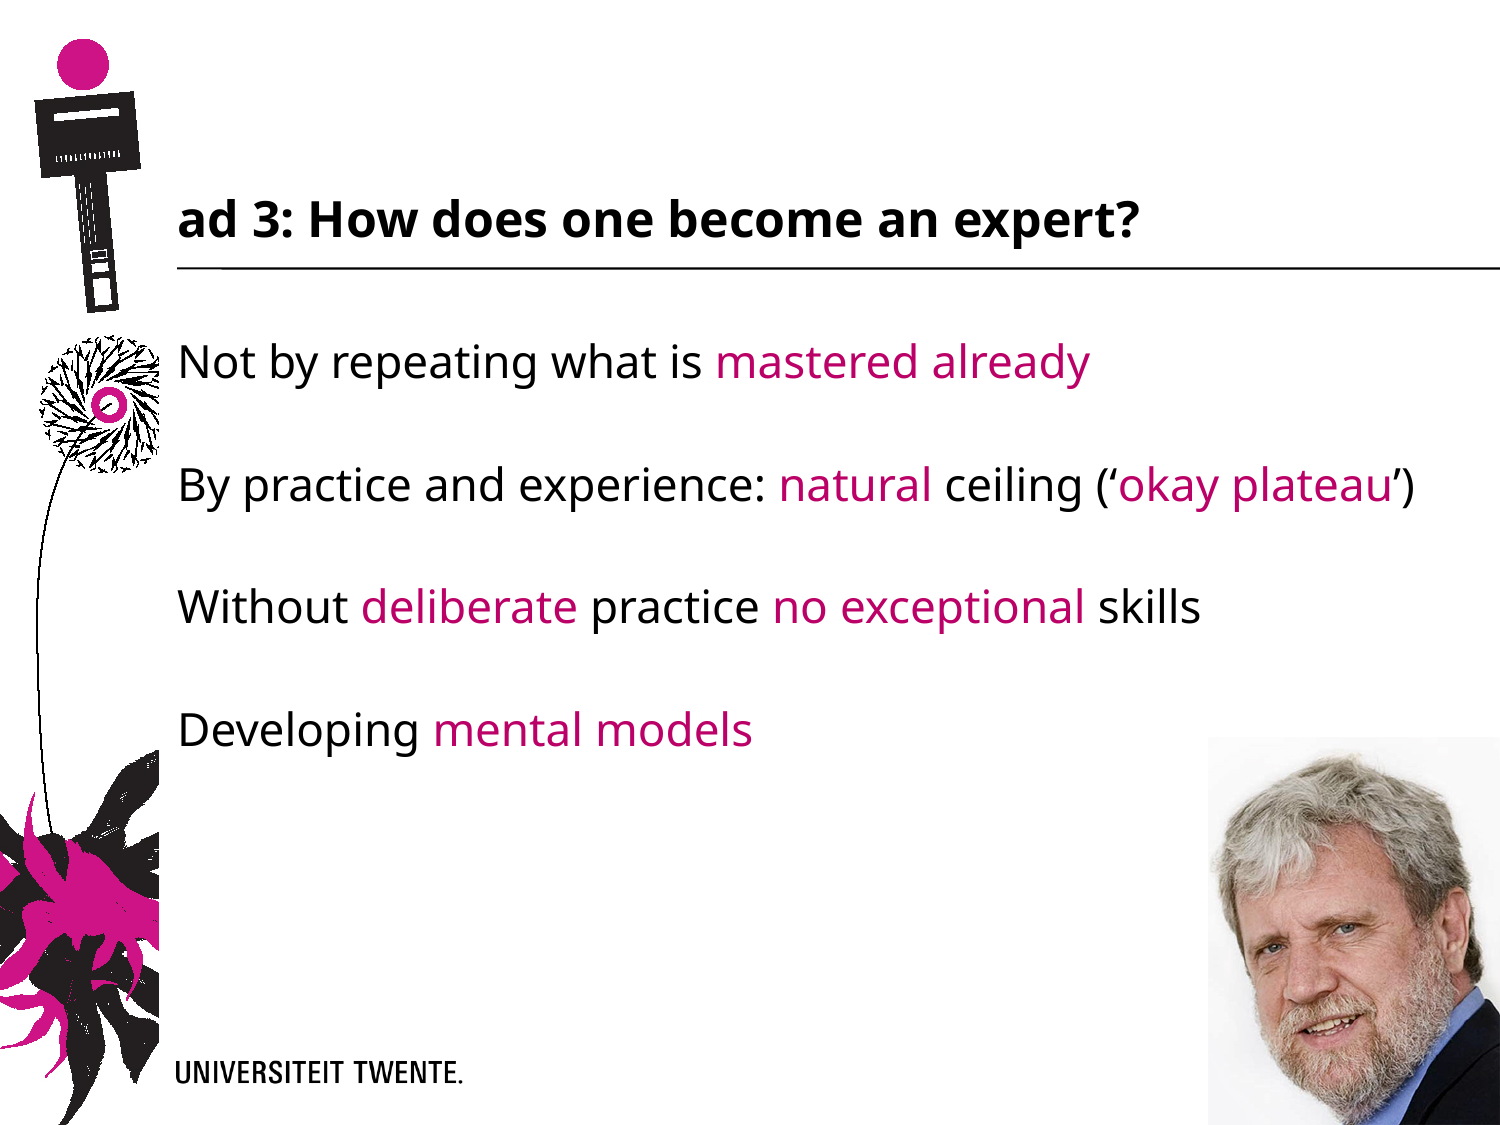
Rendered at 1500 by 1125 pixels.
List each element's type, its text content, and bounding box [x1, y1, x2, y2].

picture [0, 0, 482, 1125]
title ad 3: How does one become an expert? [177, 59, 1458, 248]
picture [1208, 737, 1500, 1125]
list Not by repeating what is mastered already By practice and experience: natural ceiling (‘okay plateau’) Without deliberate practice no exceptional skills Developing mental models [177, 267, 1500, 921]
